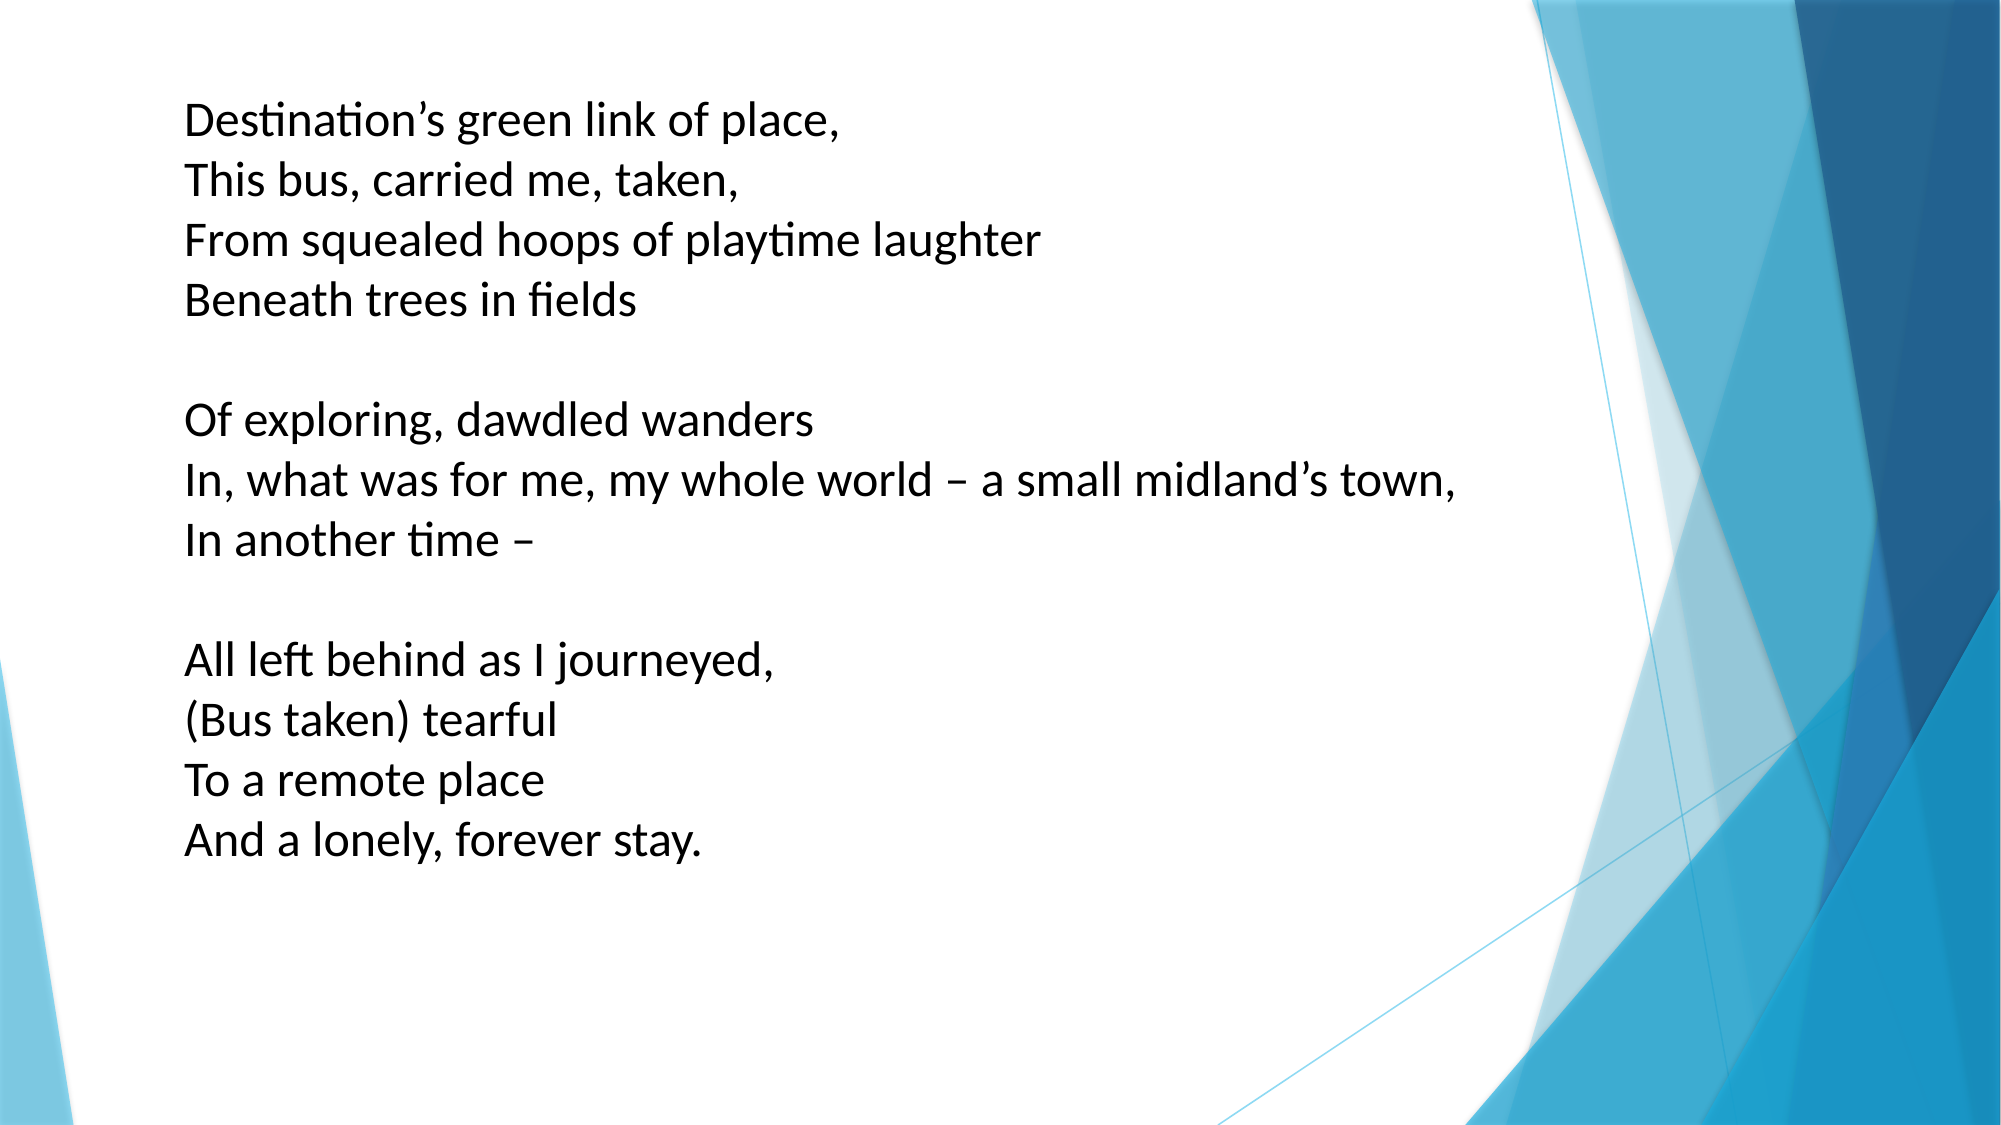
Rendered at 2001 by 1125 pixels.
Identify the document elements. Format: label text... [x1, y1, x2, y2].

text_box Destination’s green link of place, This bus, carried me, taken, From squealed hoops of playtime laughter Beneath trees in fields Of exploring, dawdled wanders In, what was for me, my whole world – a small midland’s town, In another time – All left behind as I journeyed, (Bus taken) tearful To a remote place And a lonely, forever stay. [169, 78, 1473, 934]
